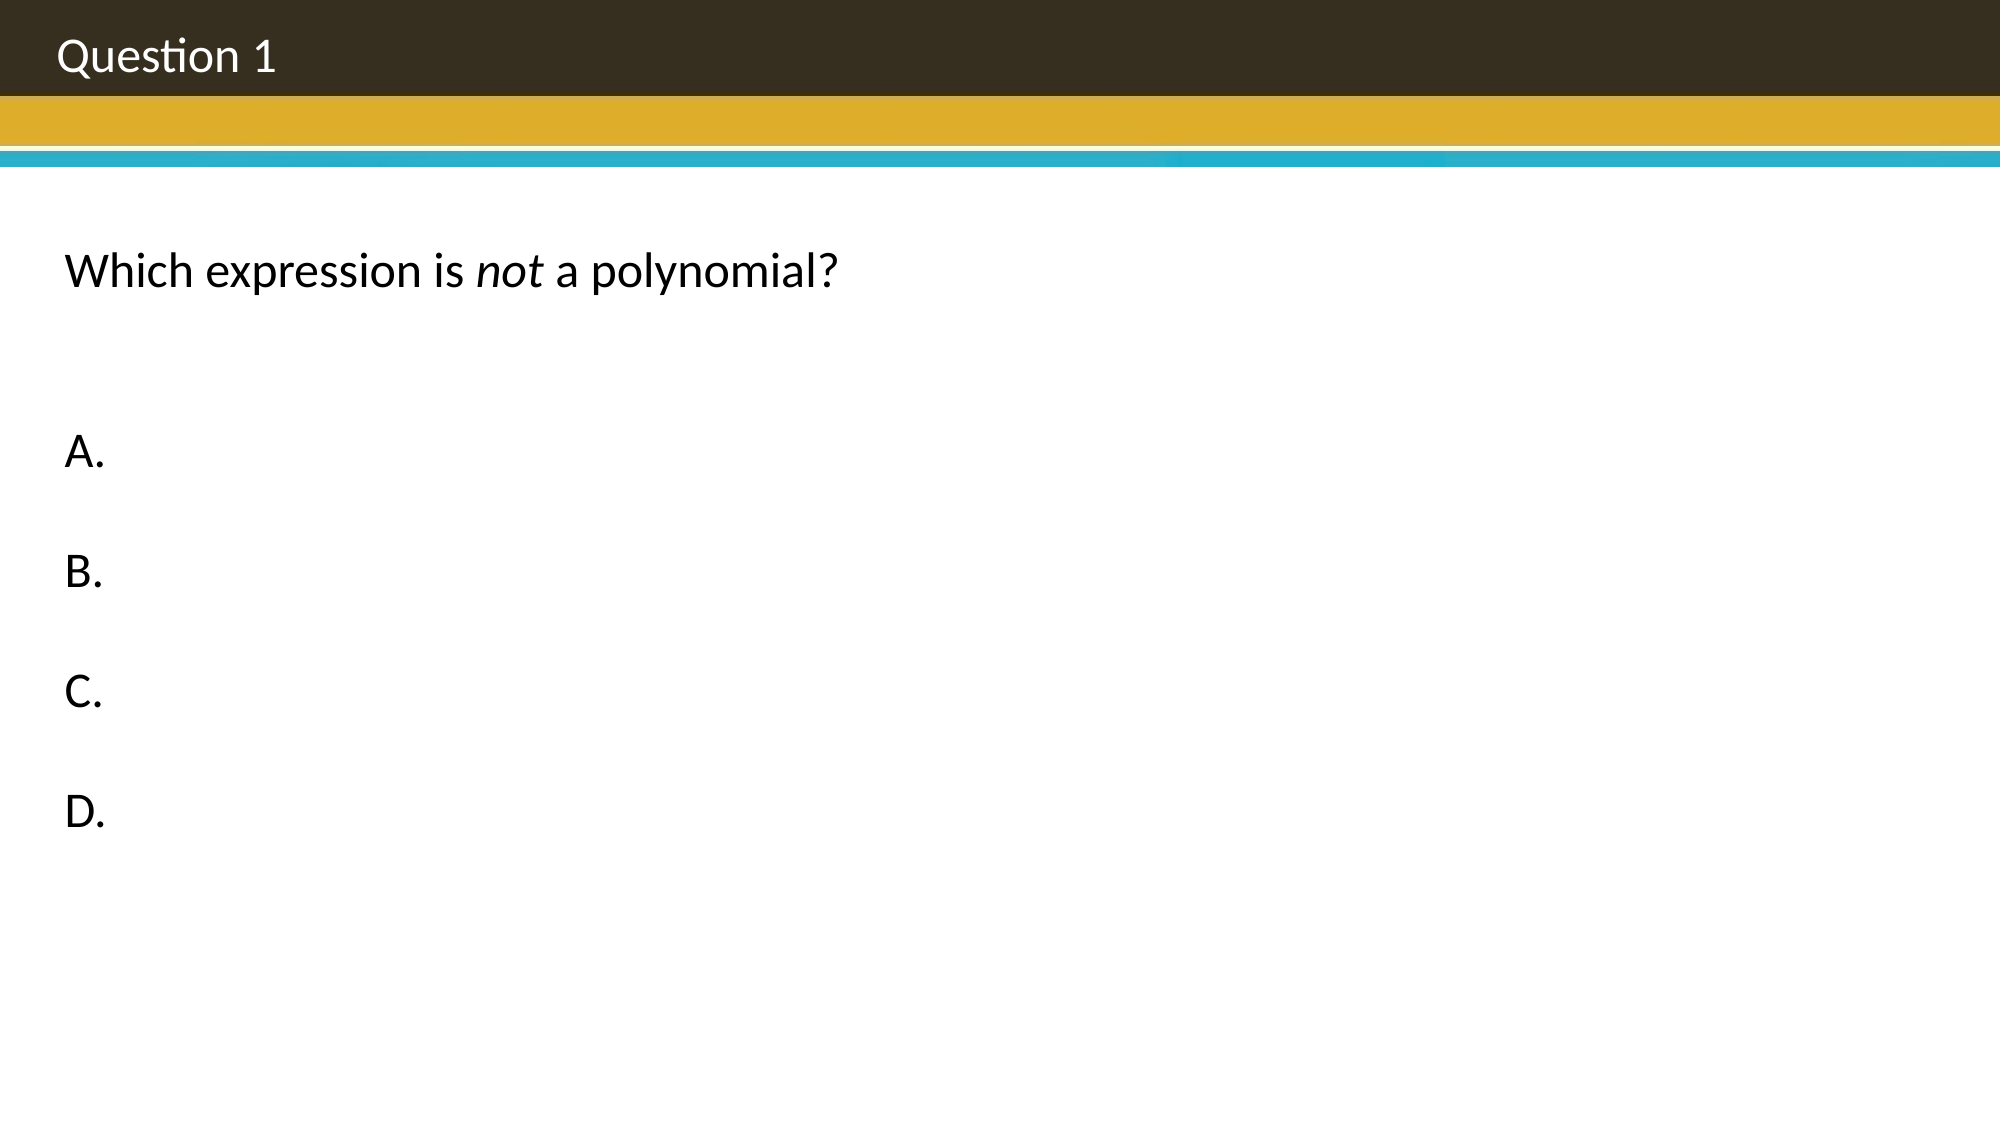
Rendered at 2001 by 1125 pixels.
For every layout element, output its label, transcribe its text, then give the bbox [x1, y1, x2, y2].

text_box Question 1 [41, 14, 293, 90]
picture [0, 0, 2000, 167]
